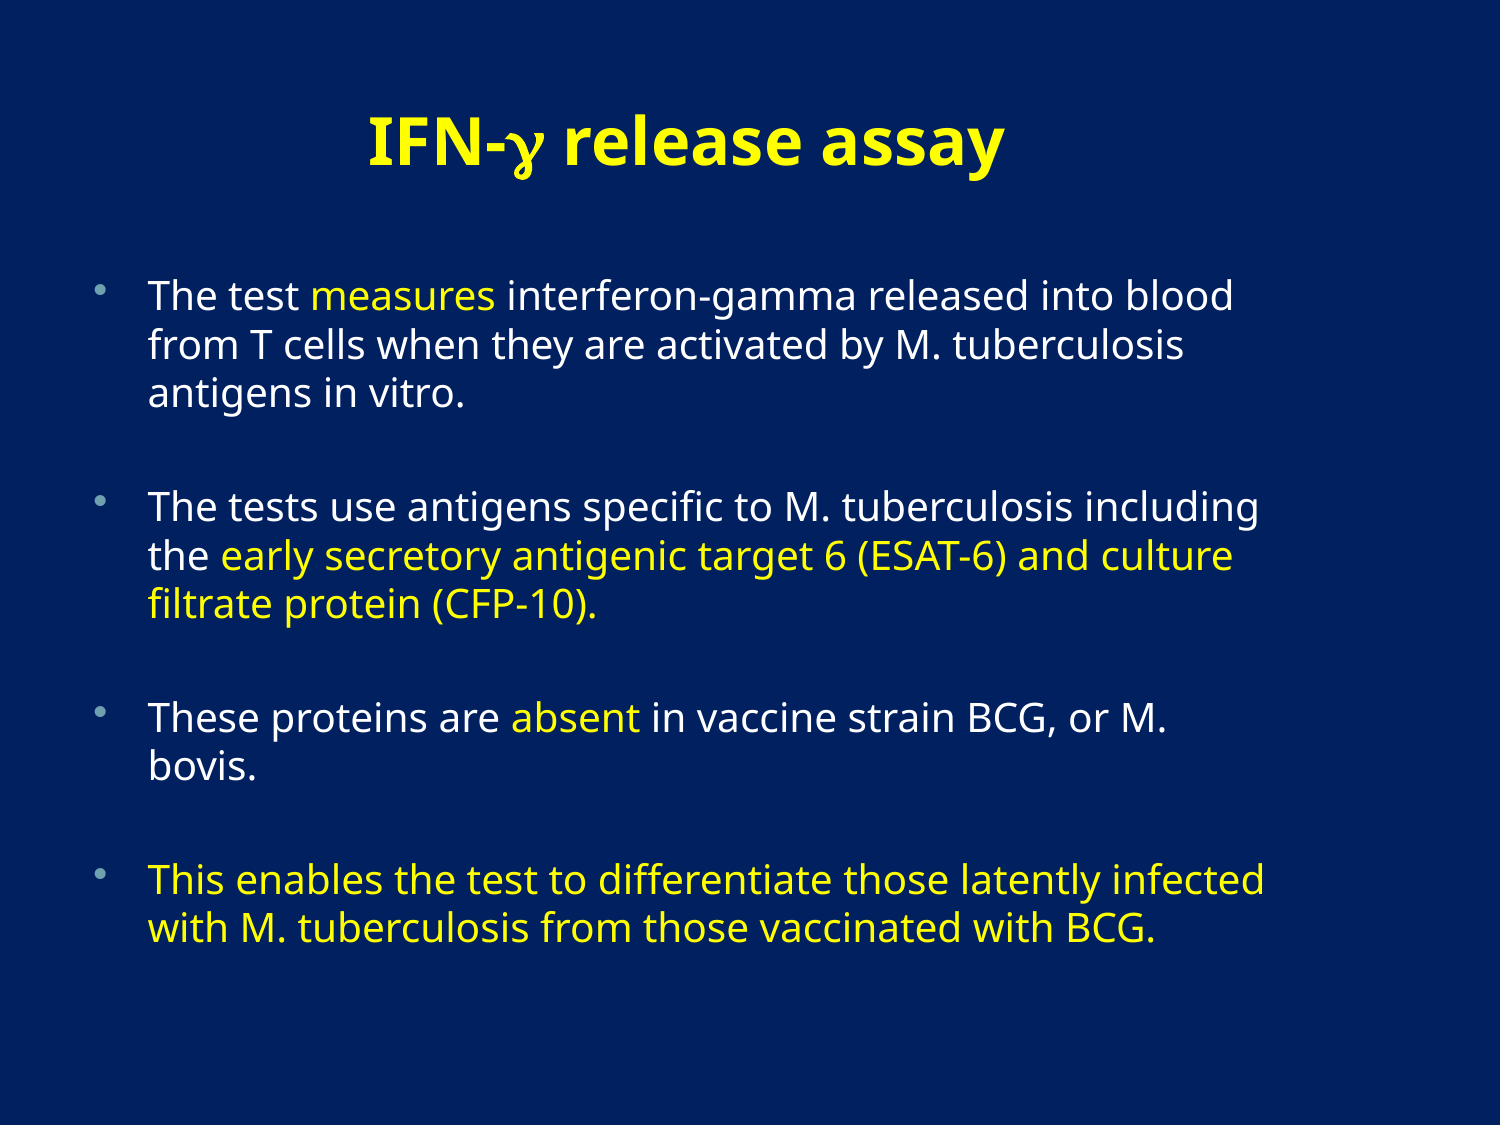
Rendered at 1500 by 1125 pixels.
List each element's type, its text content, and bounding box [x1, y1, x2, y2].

list The test measures interferon-gamma released into blood from T cells when they are activated by M. tuberculosis antigens in vitro. The tests use antigens specific to M. tuberculosis including the early secretory antigenic target 6 (ESAT-6) and culture filtrate protein (CFP-10). These proteins are absent in vaccine strain BCG, or M. bovis. This enables the test to differentiate those latently infected with M. tuberculosis from those vaccinated with BCG. [75, 262, 1300, 1005]
title IFN- release assay [75, 45, 1300, 233]
